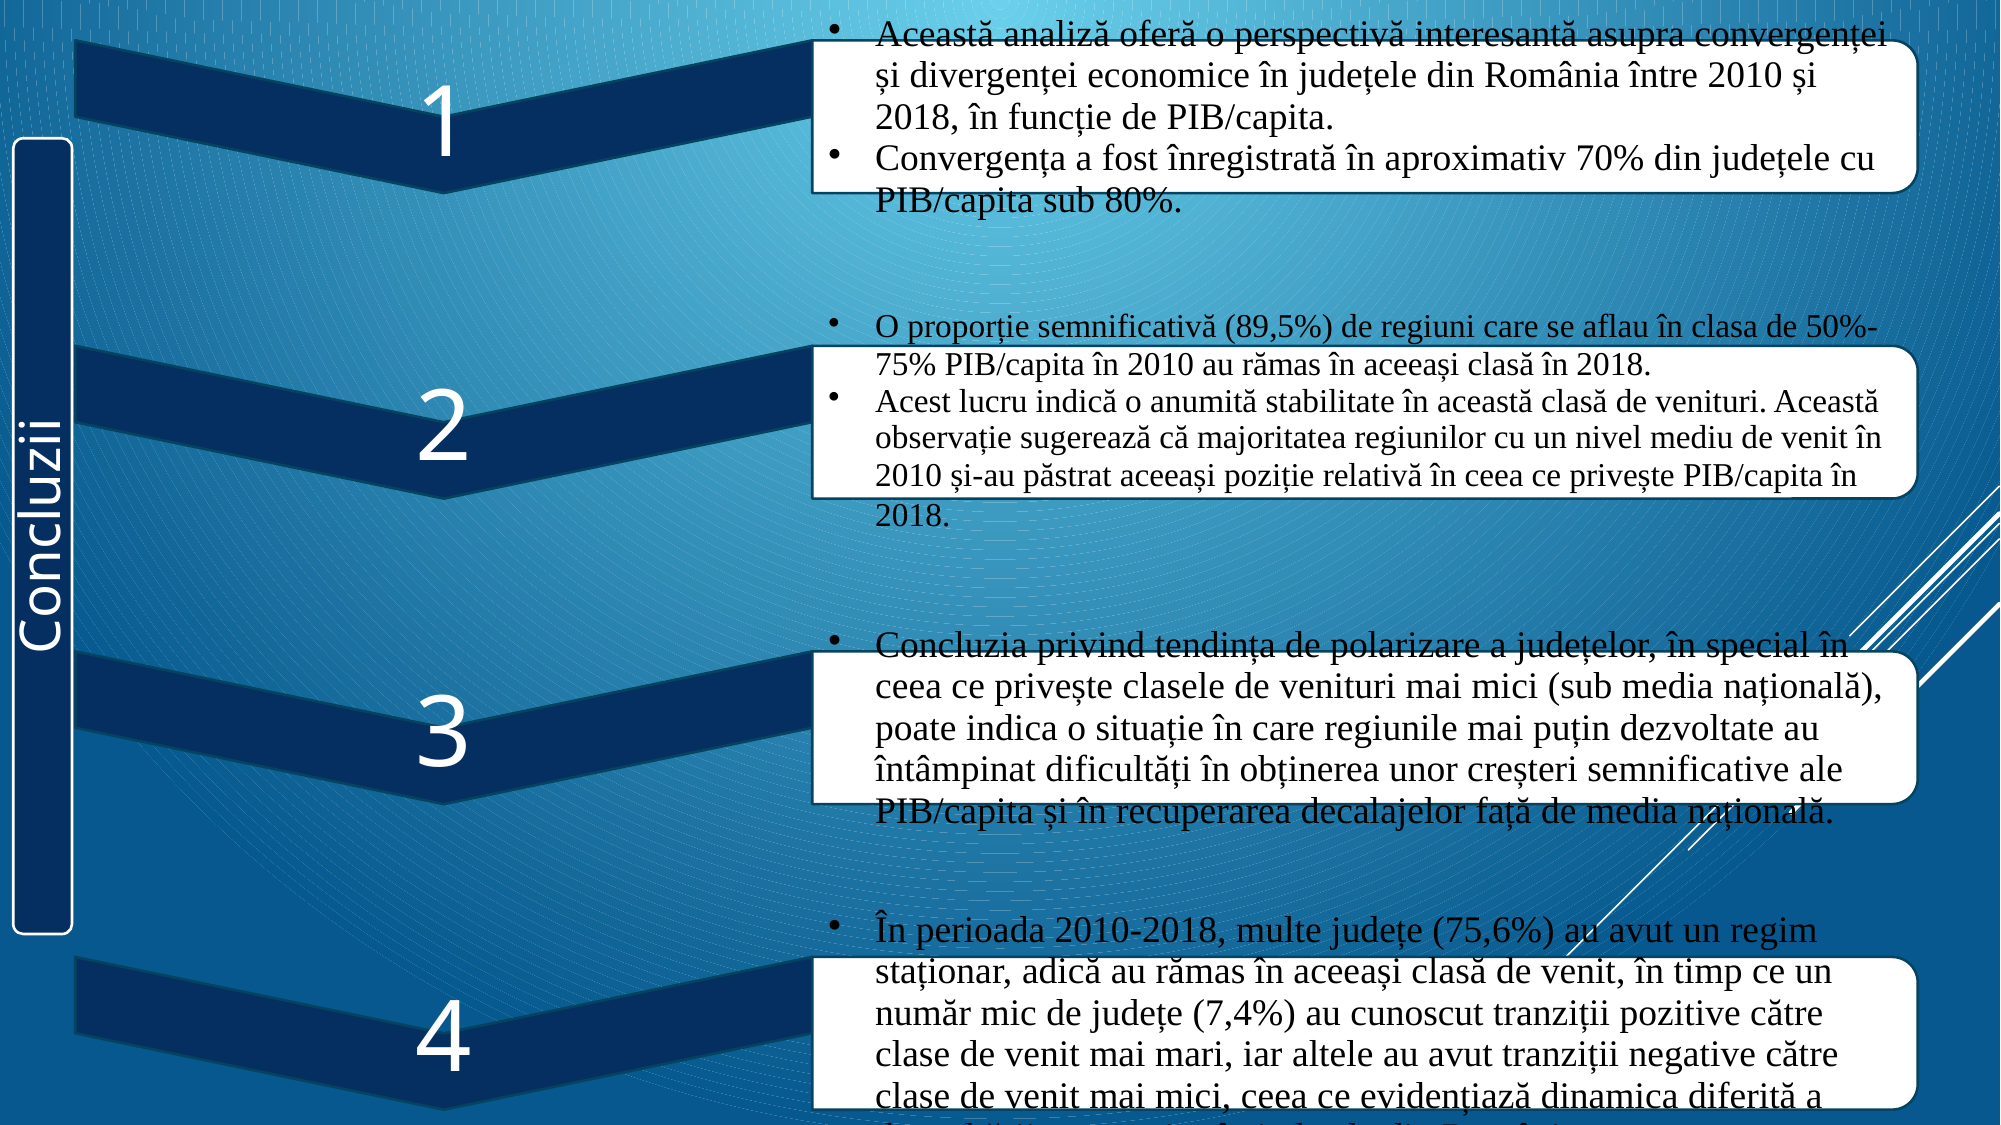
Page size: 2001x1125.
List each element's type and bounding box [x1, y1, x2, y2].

text_box [75, 40, 1918, 1110]
text_box [0, 506, 441, 566]
